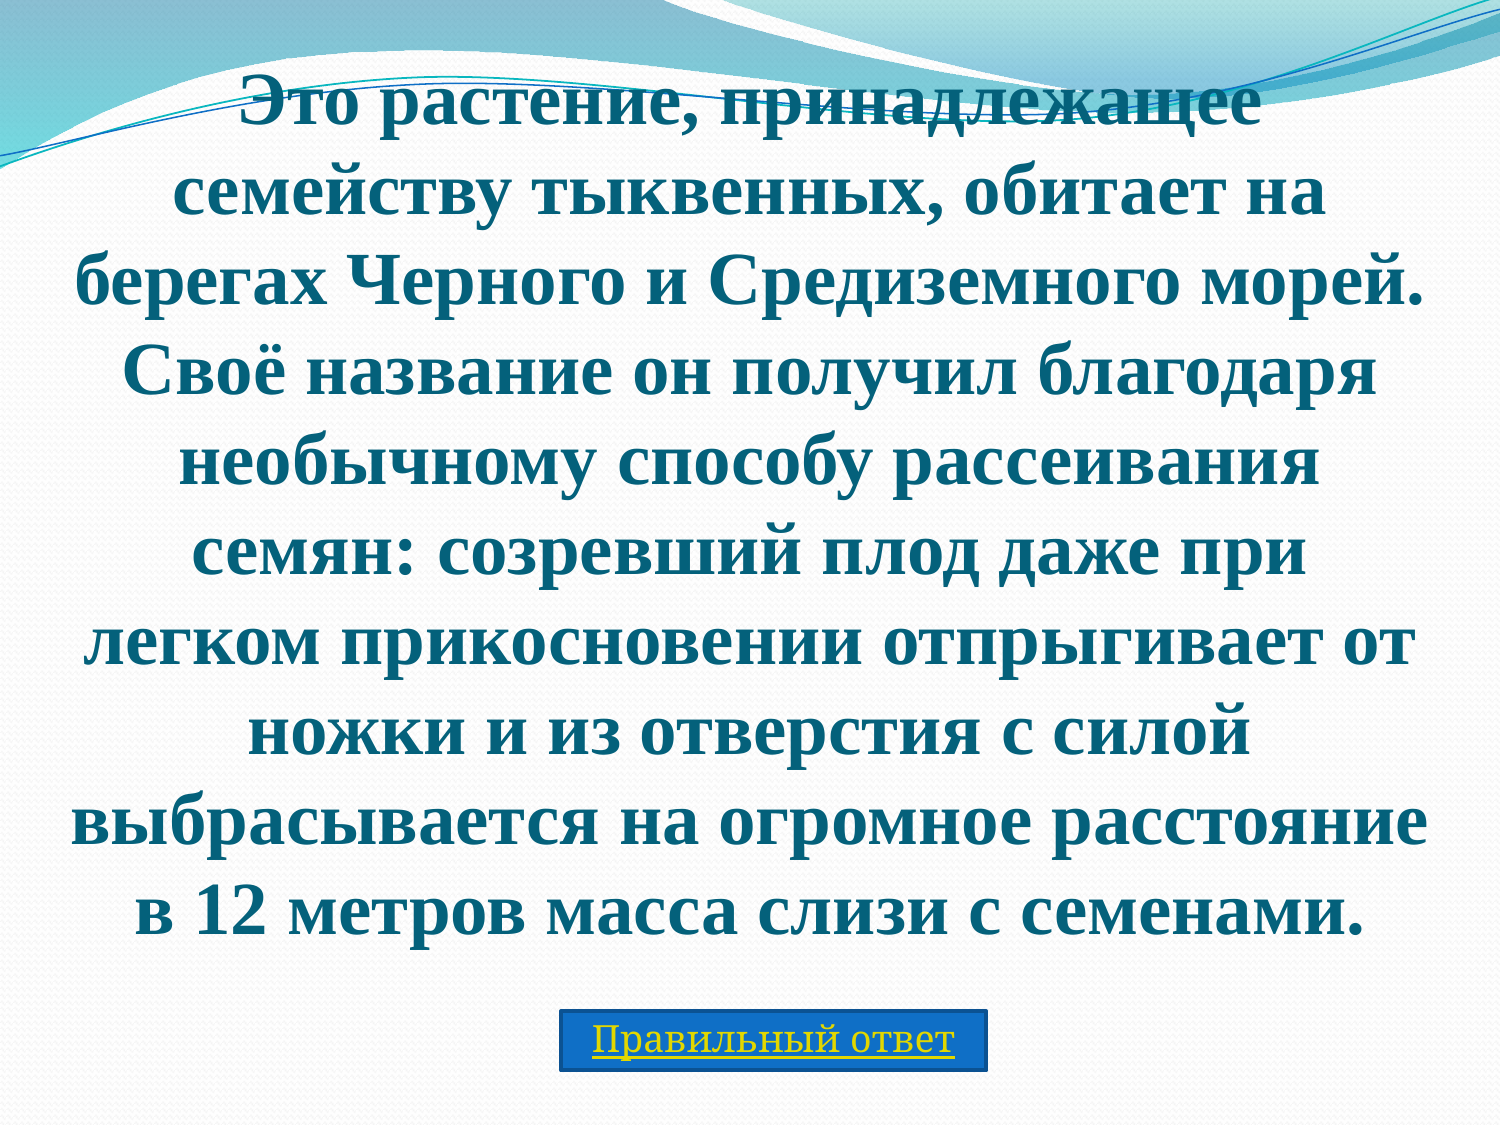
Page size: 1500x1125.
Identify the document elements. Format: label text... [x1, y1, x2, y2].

text_box Это растение, принадлежащее семейству тыквенных, обитает на берегах Черного и Средиземного морей. Своё название он получил благодаря необычному способу рассеивания семян: созревший плод даже при легком прикосновении отпрыгивает от ножки и из отверстия с силой выбрасывается на огромное расстояние в 12 метров масса слизи с семенами. [53, 41, 1447, 957]
text_box Правильный ответ [559, 1009, 988, 1072]
